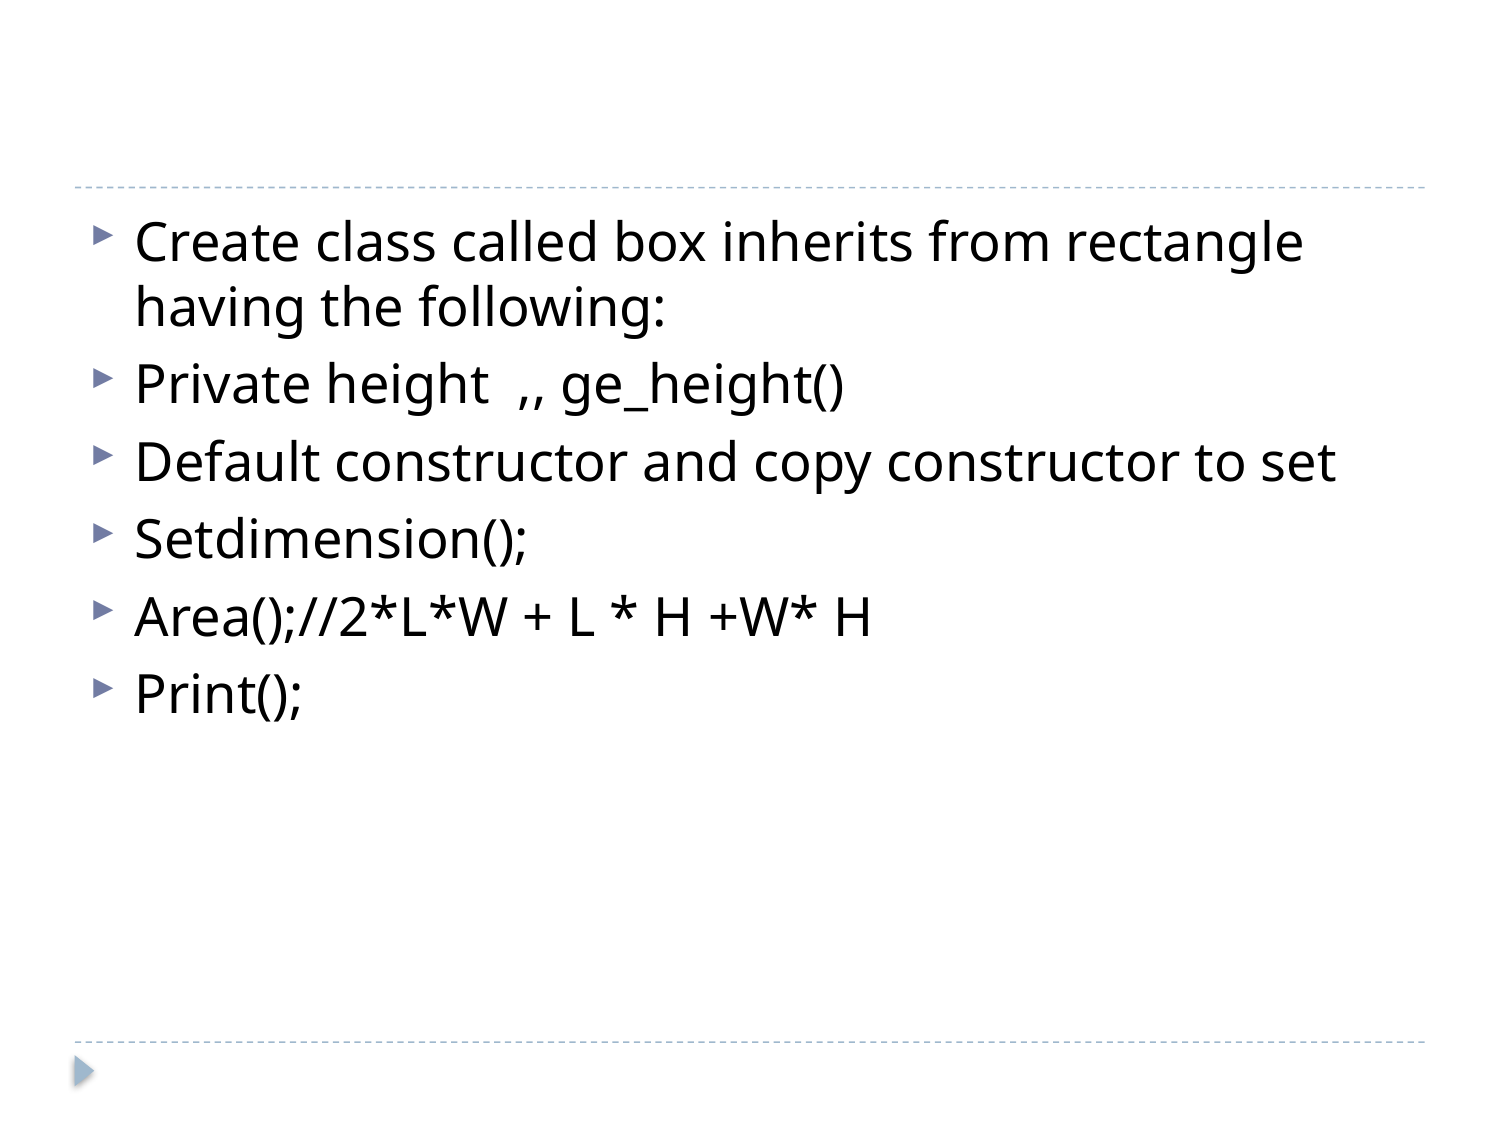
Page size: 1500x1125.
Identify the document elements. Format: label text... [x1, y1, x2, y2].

list Create class called box inherits from rectangle having the following: Private height ,, ge_height() Default constructor and copy constructor to set Setdimension(); Area();//2*L*W + L * H +W* H Print(); [75, 200, 1425, 1010]
